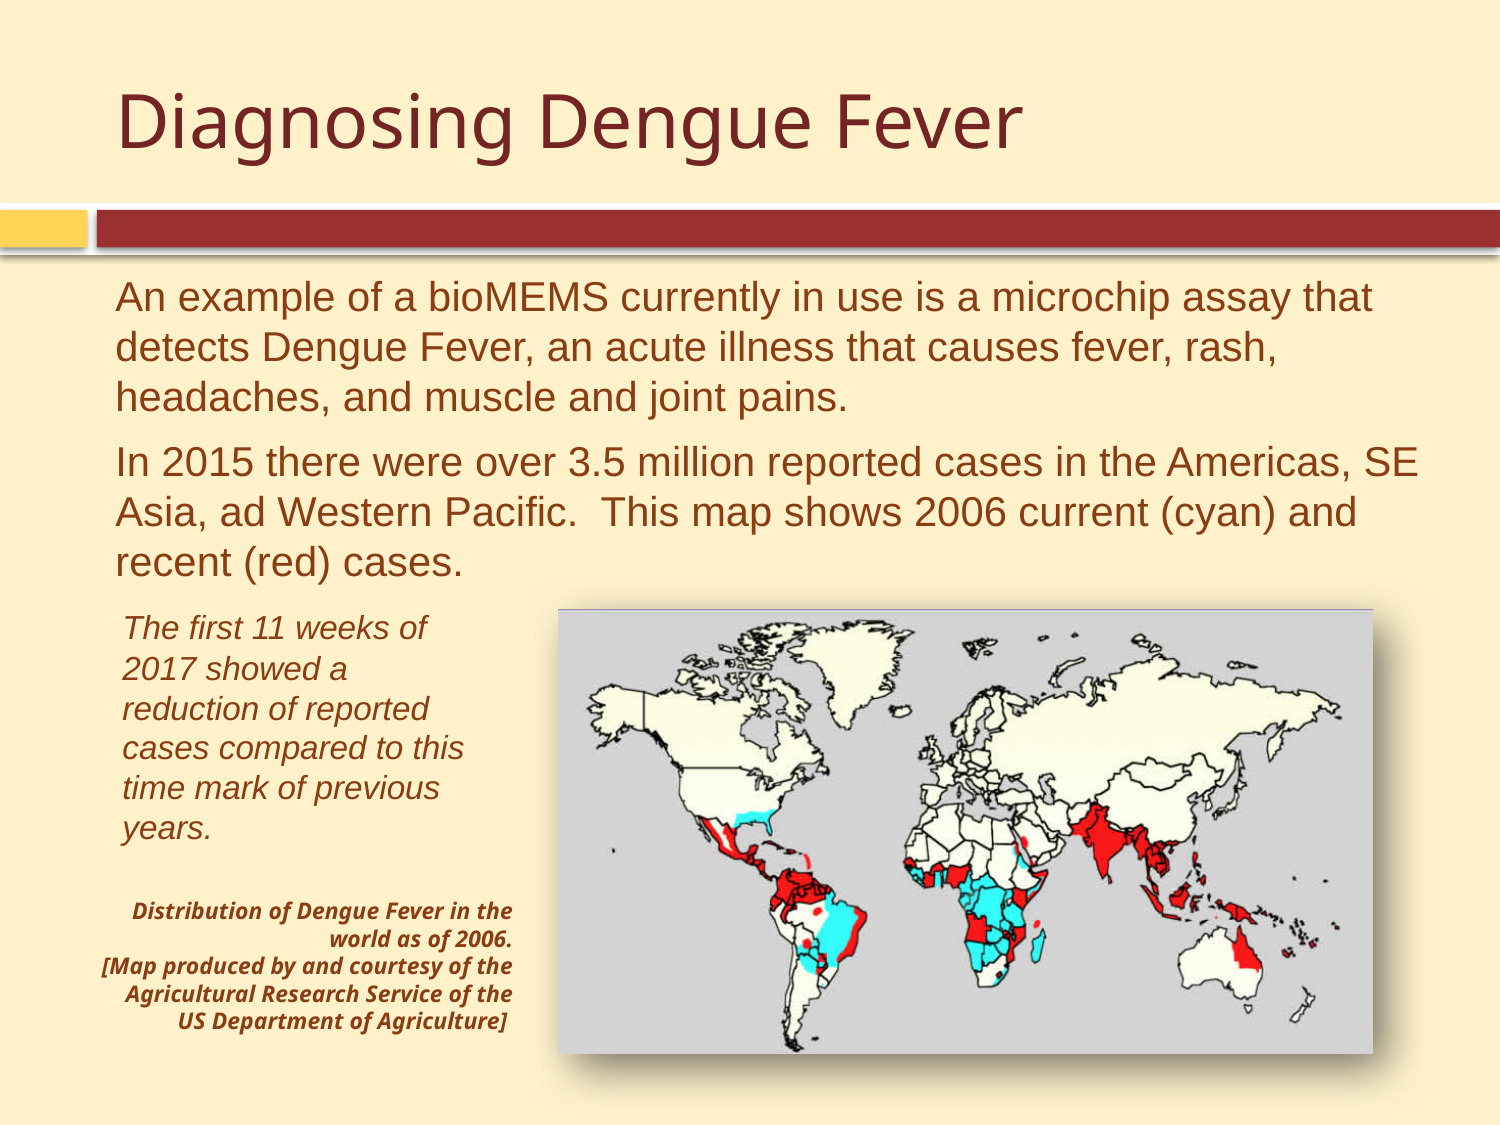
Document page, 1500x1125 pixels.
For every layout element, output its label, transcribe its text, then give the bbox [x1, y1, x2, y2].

list An example of a bioMEMS currently in use is a microchip assay that detects Dengue Fever, an acute illness that causes fever, rash, headaches, and muscle and joint pains. In 2015 there were over 3.5 million reported cases in the Americas, SE Asia, ad Western Pacific. This map shows 2006 current (cyan) and recent (red) cases. [100, 262, 1438, 721]
picture [558, 609, 1374, 1054]
text_box Distribution of Dengue Fever in the world as of 2006. [Map produced by and courtesy of the Agricultural Research Service of the US Department of Agriculture] [84, 889, 529, 1042]
title Diagnosing Dengue Fever [100, 37, 1438, 200]
text_box The first 11 weeks of 2017 showed a reduction of reported cases compared to this time mark of previous years. [107, 599, 502, 854]
